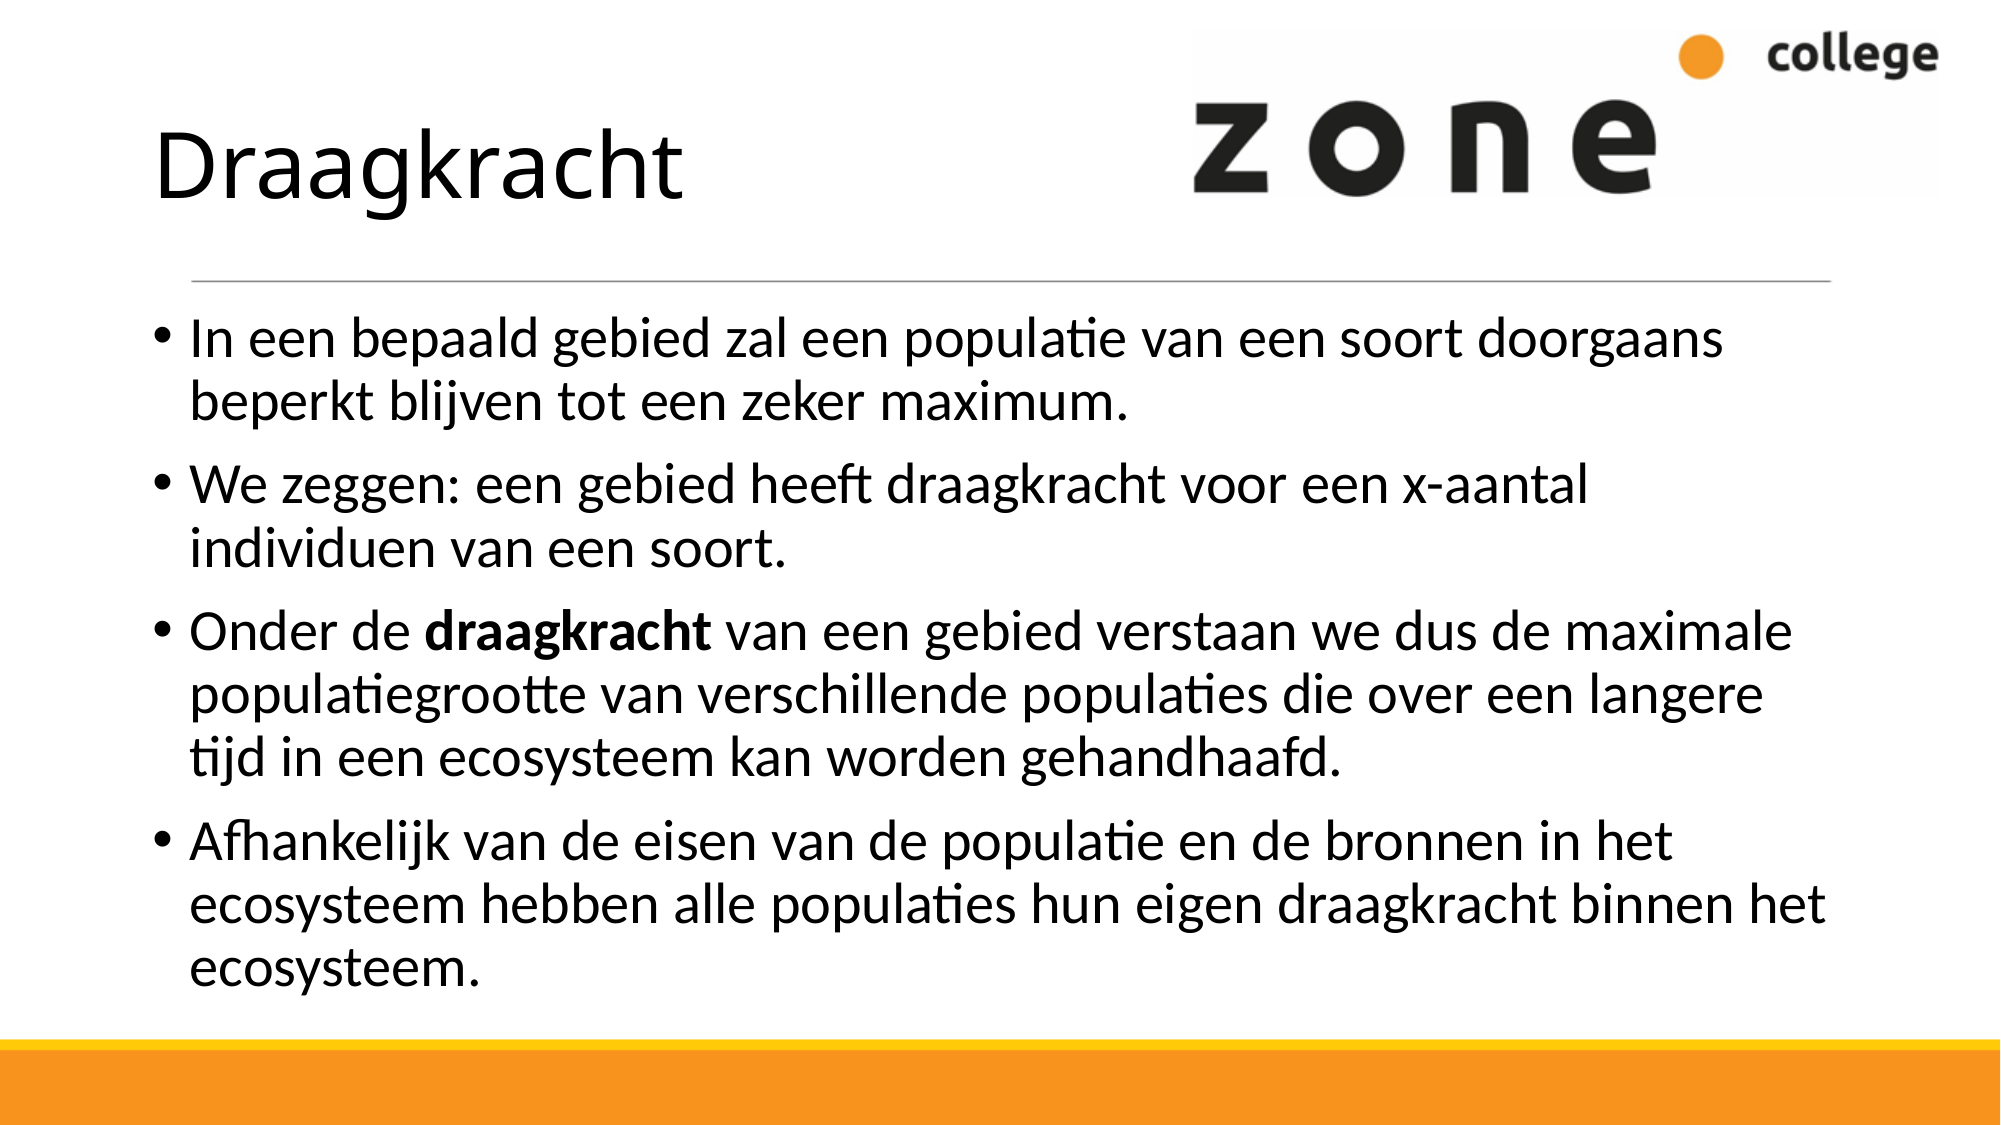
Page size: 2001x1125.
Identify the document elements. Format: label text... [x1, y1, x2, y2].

list In een bepaald gebied zal een populatie van een soort doorgaans beperkt blijven tot een zeker maximum. We zeggen: een gebied heeft draagkracht voor een x-aantal individuen van een soort. Onder de draagkracht van een gebied verstaan we dus de maximale populatiegrootte van verschillende populaties die over een langere tijd in een ecosysteem kan worden gehandhaafd. Afhankelijk van de eisen van de populatie en de bronnen in het ecosysteem hebben alle populaties hun eigen draagkracht binnen het ecosysteem. [137, 299, 1863, 1014]
picture [0, 0, 2001, 1125]
title Draagkracht [137, 59, 1863, 278]
